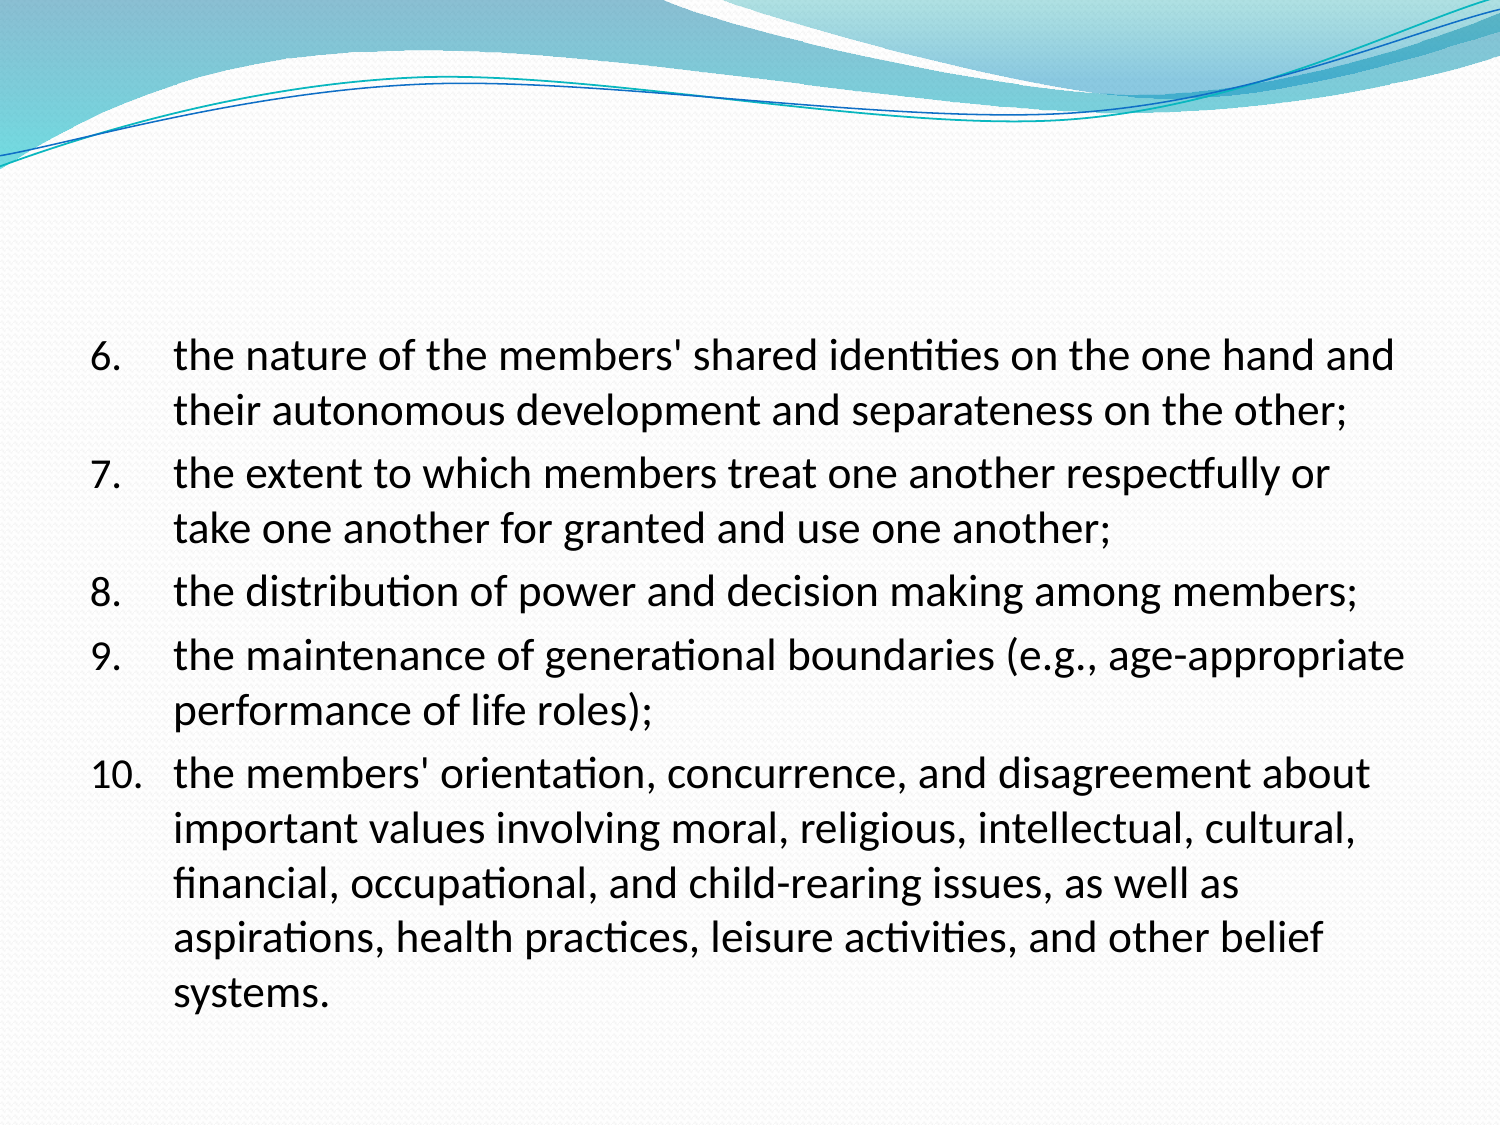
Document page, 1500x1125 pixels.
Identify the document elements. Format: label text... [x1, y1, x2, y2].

list the nature of the members' shared identities on the one hand and their autonomous development and separateness on the other; the extent to which members treat one another respectfully or take one another for granted and use one another; the distribution of power and decision making among members; the maintenance of generational boundaries (e.g., age-appropriate performance of life roles); the members' orientation, concurrence, and disagreement about important values involving moral, religious, intellectual, cultural, financial, occupational, and child-rearing issues, as well as aspirations, health practices, leisure activities, and other belief systems. [75, 317, 1425, 1038]
